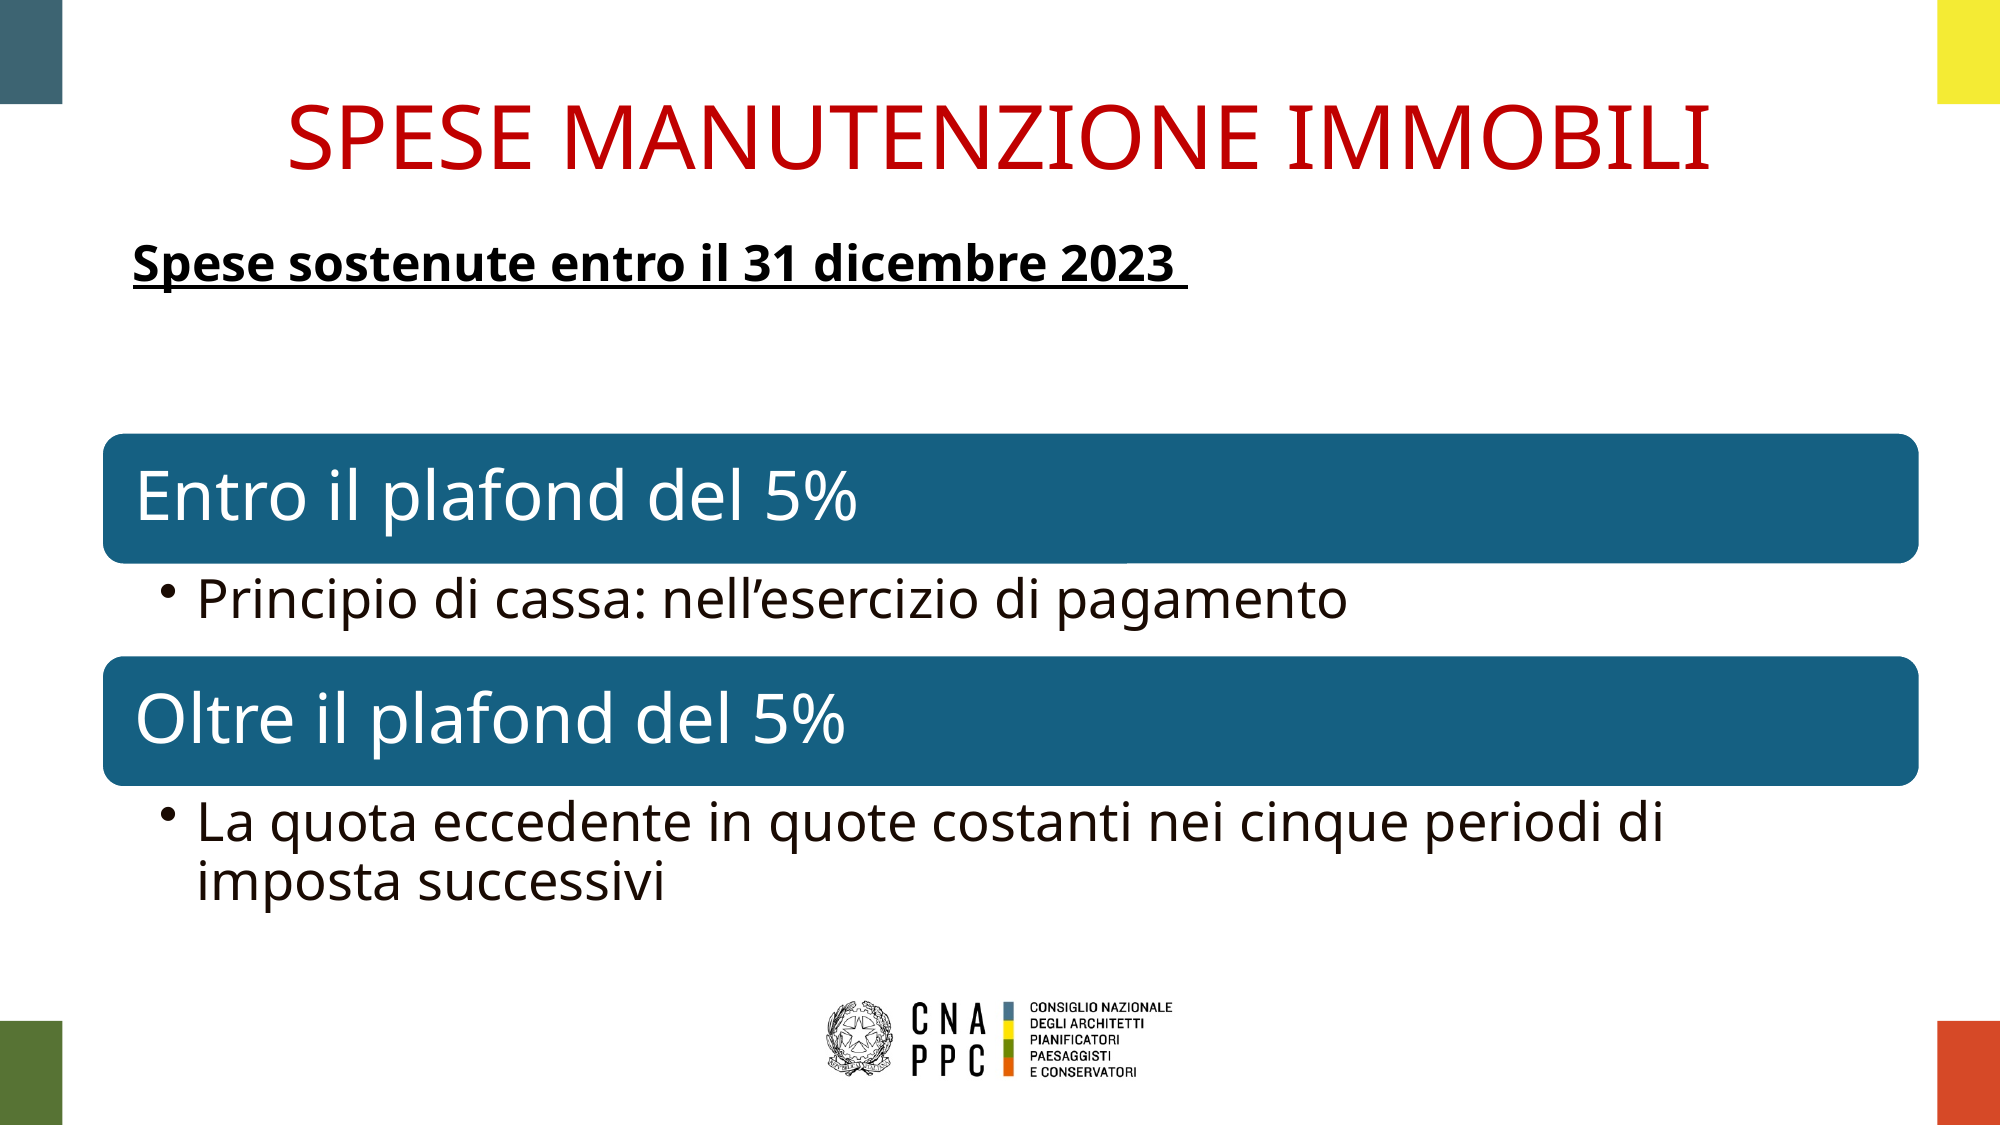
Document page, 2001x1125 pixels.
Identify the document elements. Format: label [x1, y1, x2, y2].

text_box [0, 0, 2000, 1125]
